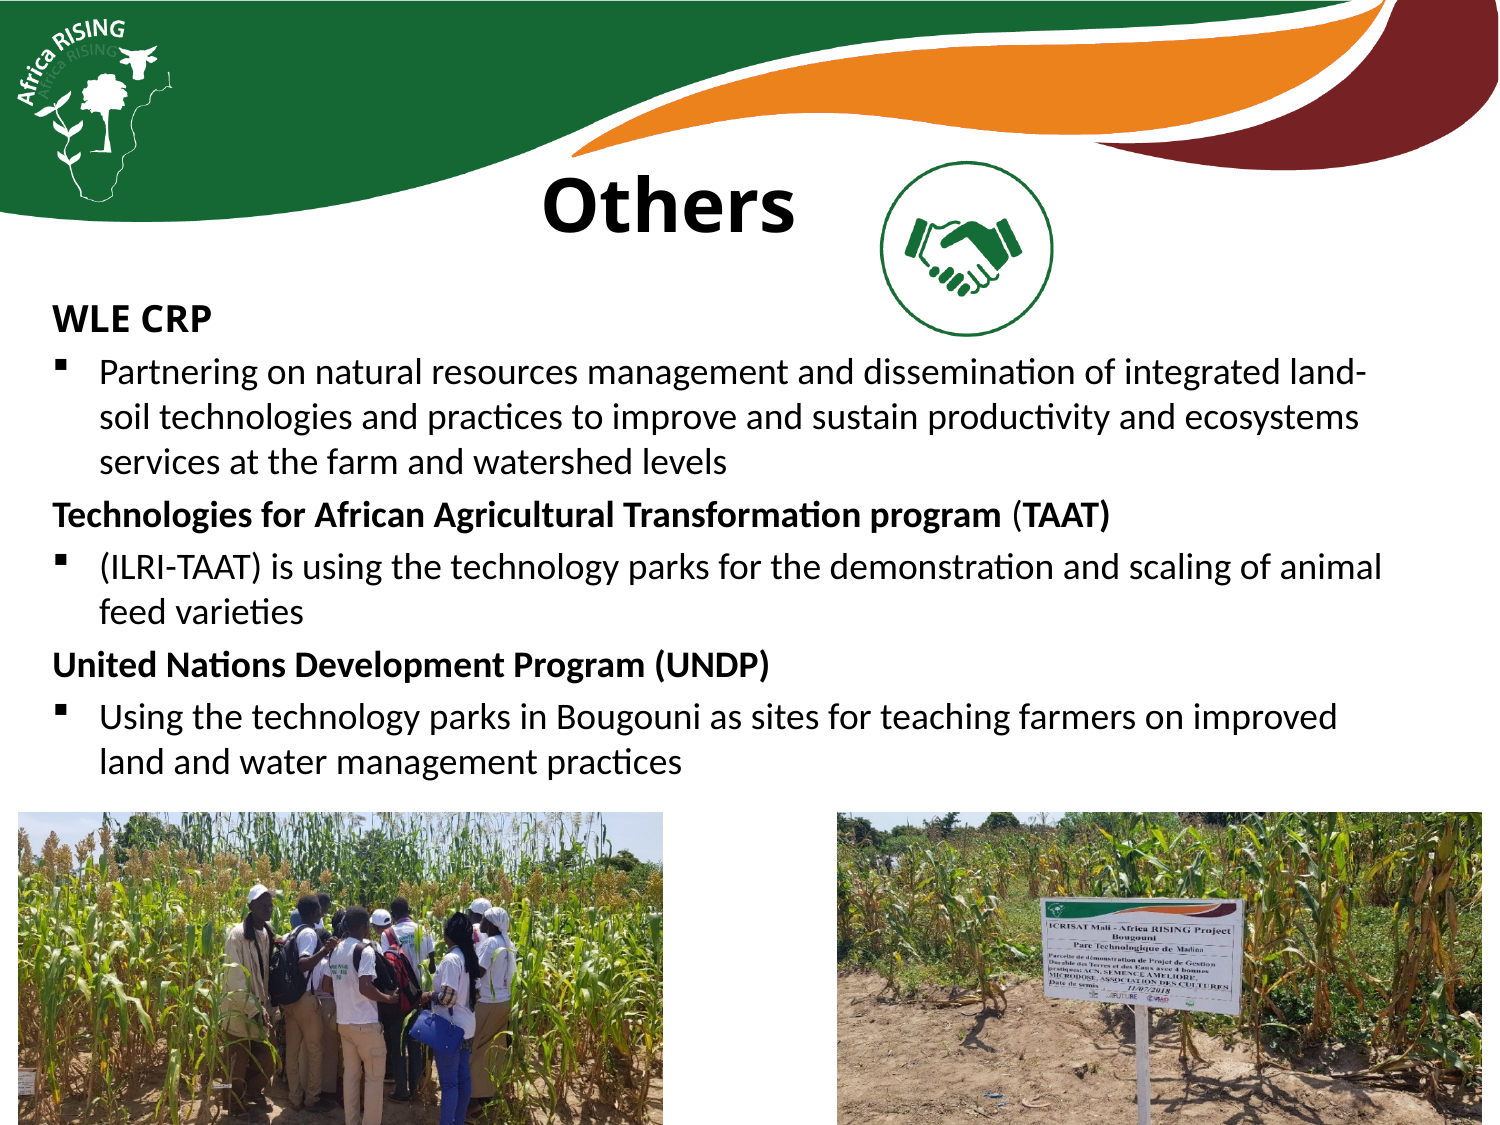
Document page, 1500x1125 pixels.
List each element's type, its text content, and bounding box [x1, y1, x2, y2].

picture [0, 0, 1499, 342]
text_box WLE CRP Partnering on natural resources management and dissemination of integrated land-soil technologies and practices to improve and sustain productivity and ecosystems services at the farm and watershed levels Technologies for African Agricultural Transformation program (TAAT) (ILRI-TAAT) is using the technology parks for the demonstration and scaling of animal feed varieties United Nations Development Program (UNDP) Using the technology parks in Bougouni as sites for teaching farmers on improved land and water management practices [37, 287, 1425, 895]
list Others [487, 149, 873, 287]
picture [18, 811, 663, 1125]
picture [837, 811, 1482, 1125]
